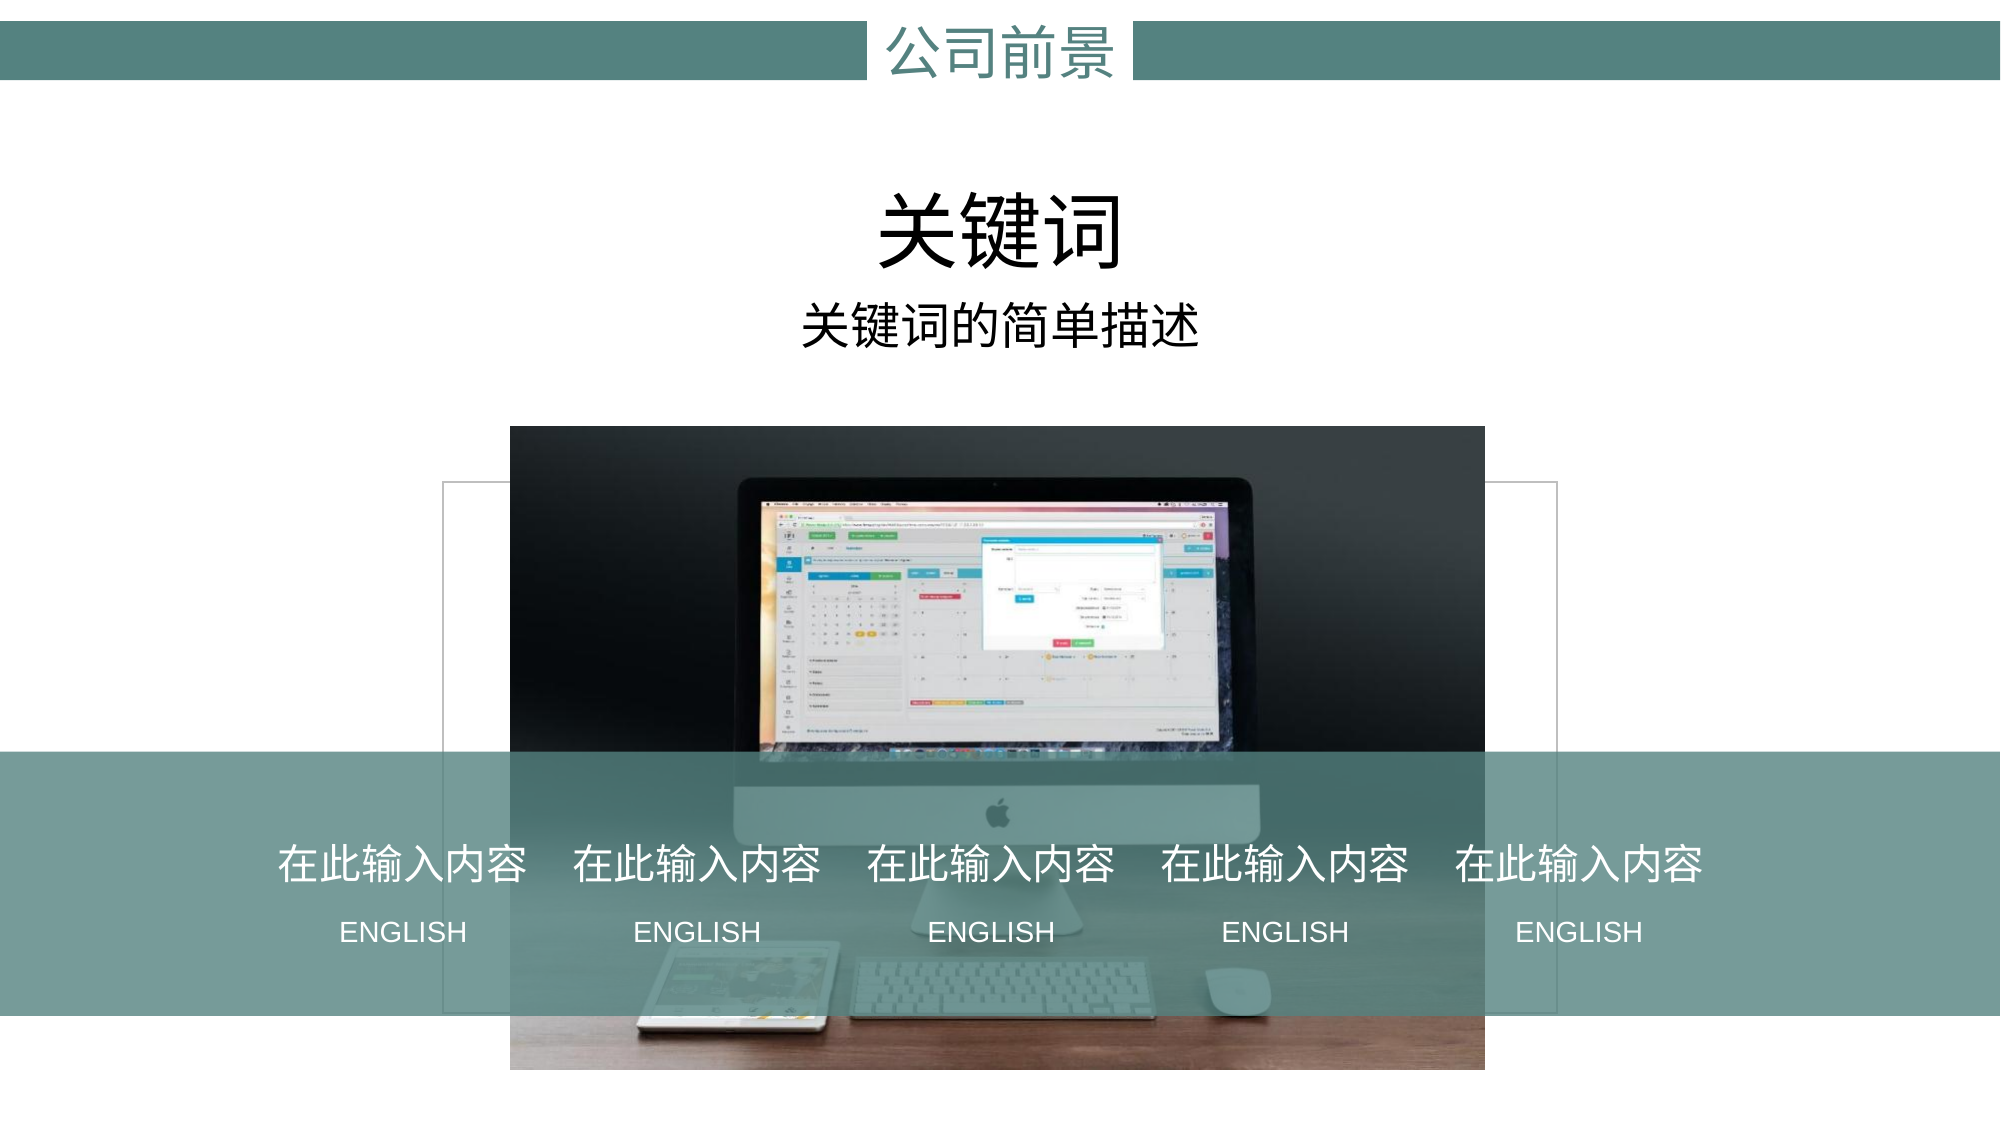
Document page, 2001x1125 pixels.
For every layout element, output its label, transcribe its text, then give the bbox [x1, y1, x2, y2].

text_box 关键词 [771, 171, 1229, 287]
text_box [1485, 481, 1558, 751]
text_box 在此输入内容 [1485, 830, 1736, 896]
title 公司前景 [867, 8, 1133, 95]
text_box [442, 481, 510, 751]
text_box 在此输入内容 [247, 830, 510, 896]
picture [510, 425, 1485, 1070]
text_box 关键词的简单描述 [771, 287, 1229, 363]
text_box ENGLISH [1485, 906, 1719, 956]
text_box ENGLISH [263, 906, 510, 956]
text_box [0, 751, 510, 1017]
text_box [1485, 751, 2000, 1017]
